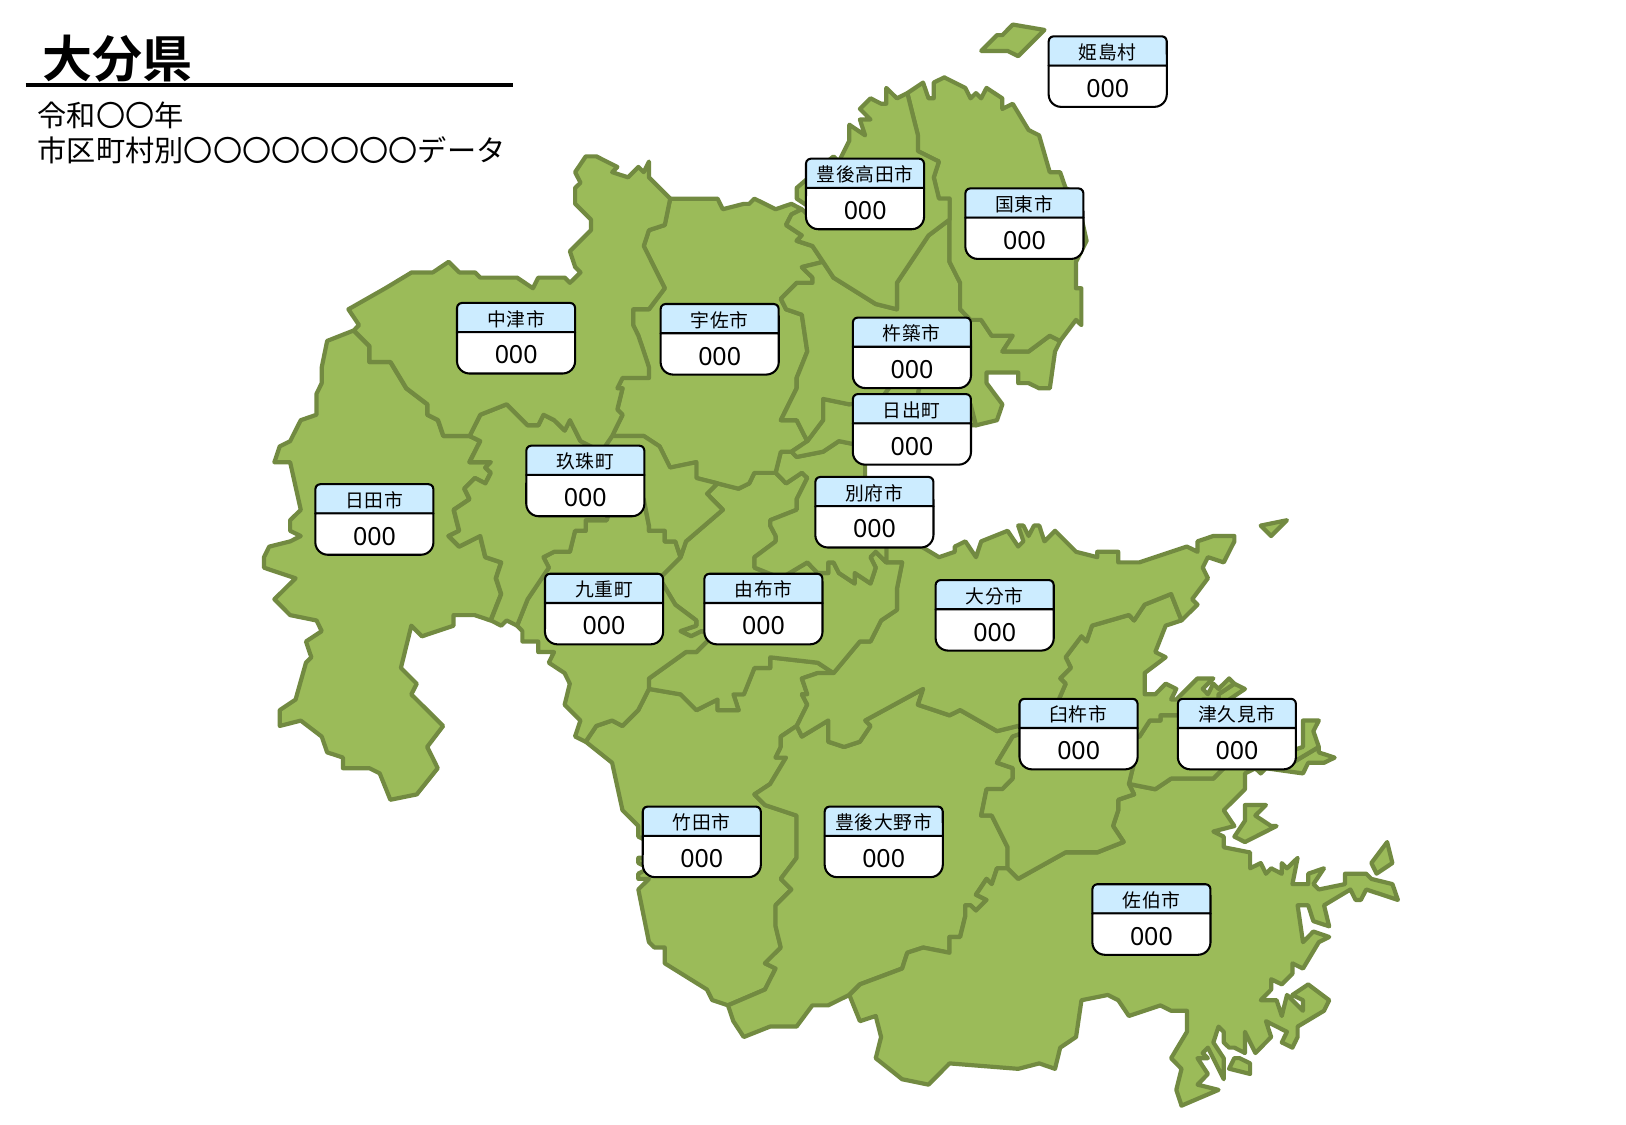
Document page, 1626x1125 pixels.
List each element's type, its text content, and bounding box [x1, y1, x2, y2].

text_box 令和〇〇年 市区町村別〇〇〇〇〇〇〇〇データ [23, 89, 258, 175]
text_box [852, 396, 972, 465]
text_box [1092, 884, 1211, 956]
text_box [456, 302, 576, 374]
text_box 大分県 [27, 20, 208, 83]
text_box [1048, 36, 1168, 108]
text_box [660, 303, 779, 375]
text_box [1177, 698, 1297, 770]
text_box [805, 158, 925, 230]
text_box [1019, 698, 1138, 770]
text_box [965, 188, 1084, 260]
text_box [704, 573, 823, 645]
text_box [544, 573, 664, 645]
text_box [824, 806, 944, 878]
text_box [526, 445, 645, 517]
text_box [263, 24, 1399, 1106]
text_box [815, 476, 934, 548]
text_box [642, 806, 762, 878]
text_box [935, 579, 1054, 651]
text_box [852, 317, 972, 389]
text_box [315, 483, 434, 556]
